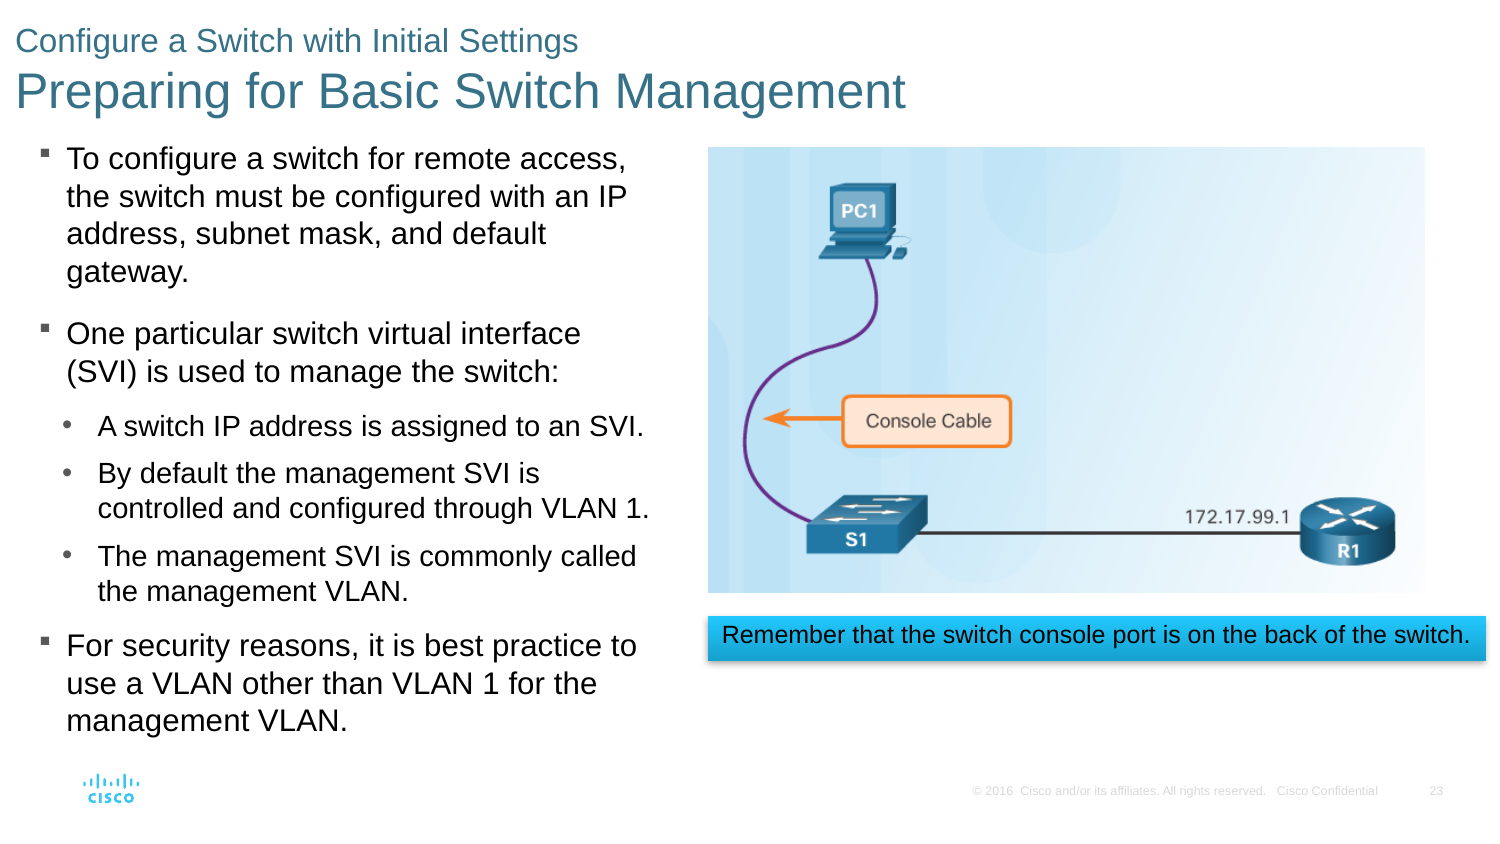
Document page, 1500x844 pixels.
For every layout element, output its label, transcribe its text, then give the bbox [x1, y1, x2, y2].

text_box Remember that the switch console port is on the back of the switch. [708, 616, 1486, 661]
title Configure a Switch with Initial Settings Preparing for Basic Switch Management [0, 6, 1500, 131]
list To configure a switch for remote access, the switch must be configured with an IP address, subnet mask, and default gateway. One particular switch virtual interface (SVI) is used to manage the switch: A switch IP address is assigned to an SVI. By default the management SVI is controlled and configured through VLAN 1. The management SVI is commonly called the management VLAN. For security reasons, it is best practice to use a VLAN other than VLAN 1 for the management VLAN. [23, 131, 684, 813]
picture [708, 147, 1425, 593]
